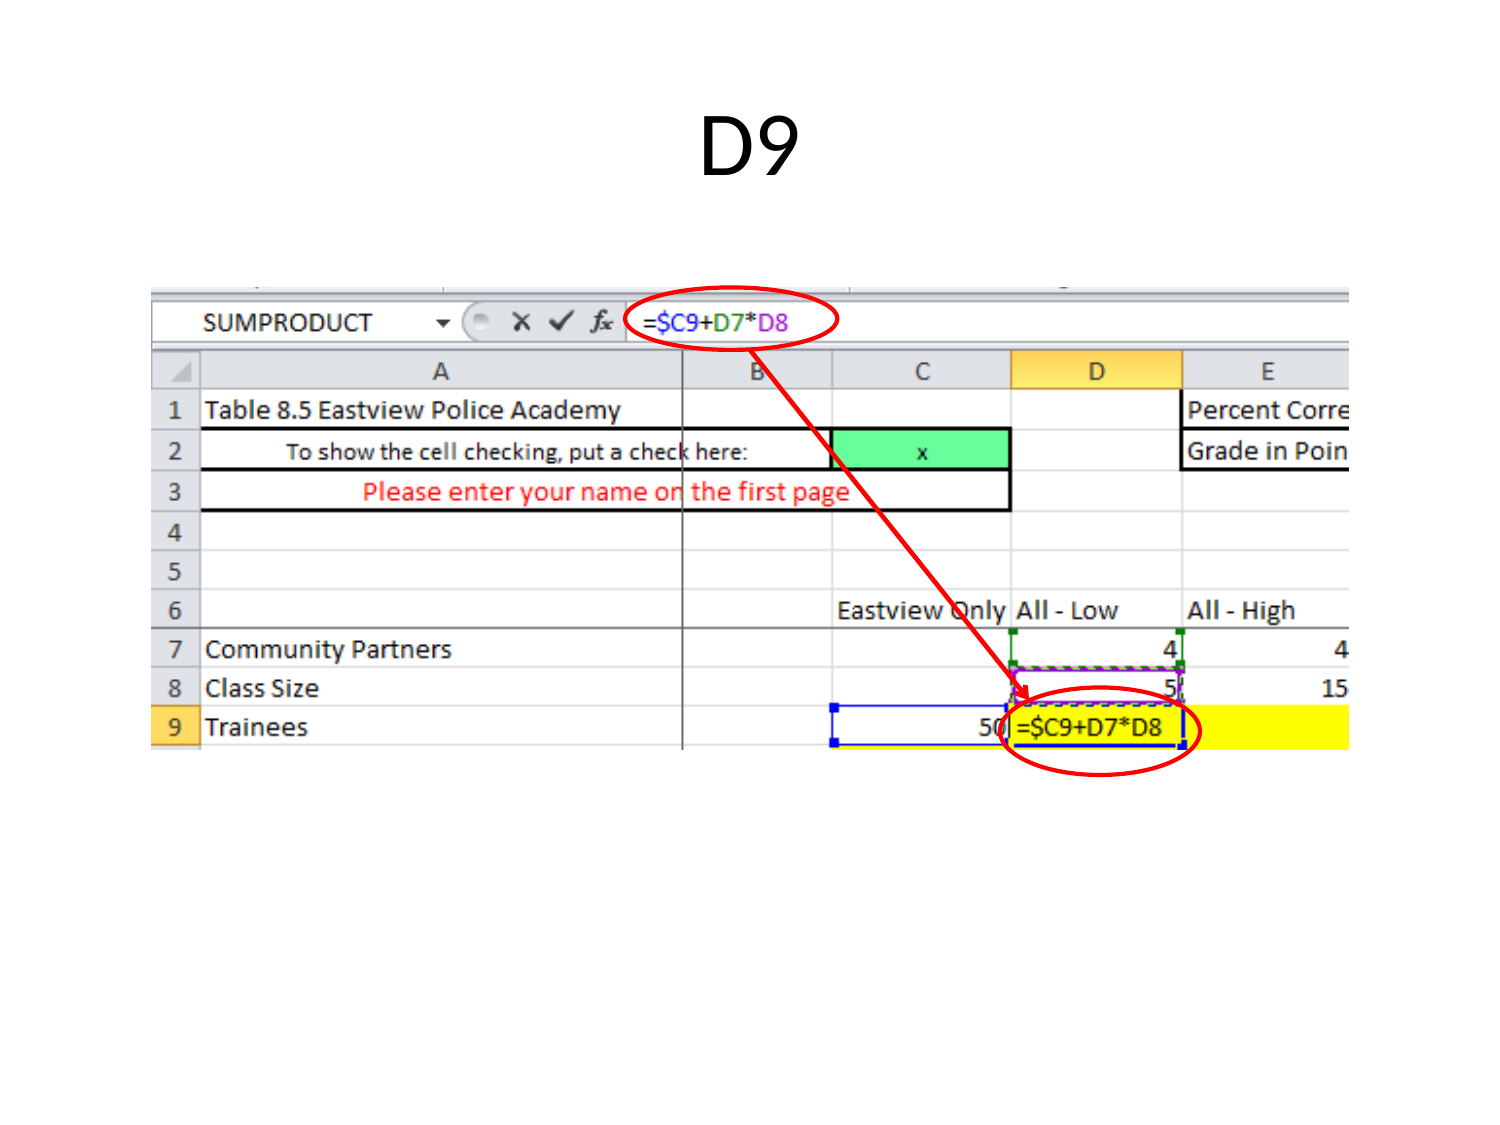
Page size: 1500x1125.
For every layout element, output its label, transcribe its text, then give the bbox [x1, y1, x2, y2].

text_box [749, 349, 1030, 701]
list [151, 287, 1349, 751]
text_box [1018, 759, 1182, 778]
title D9 [75, 45, 1425, 233]
